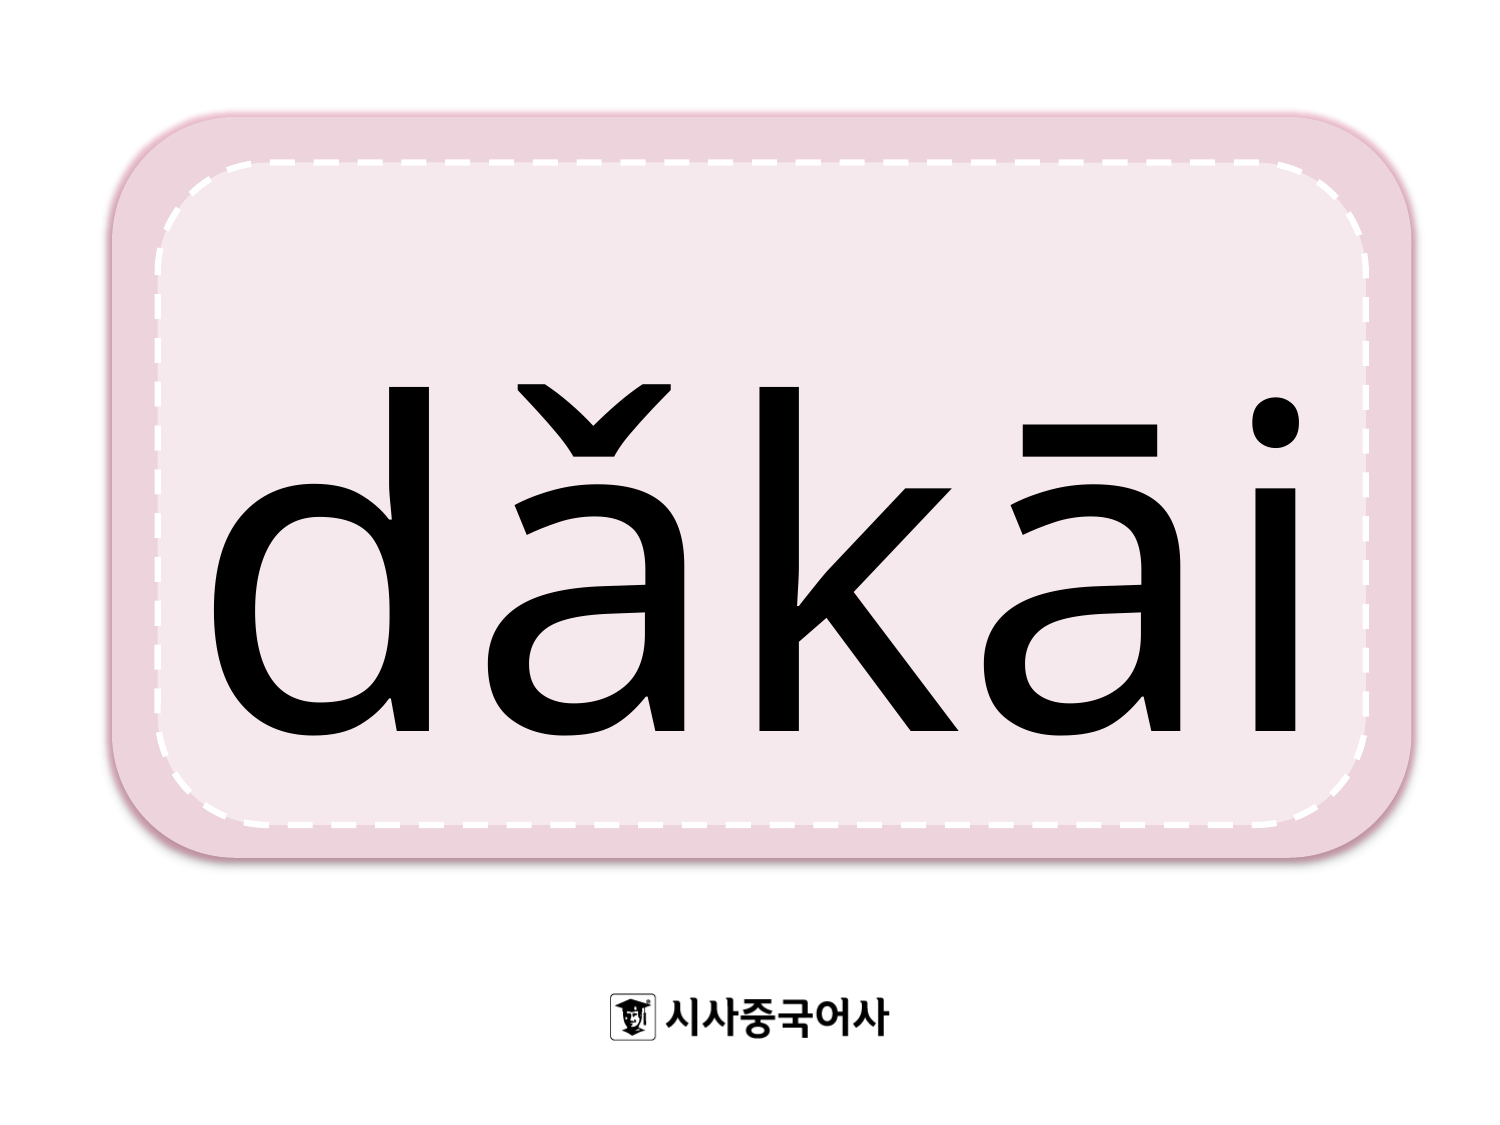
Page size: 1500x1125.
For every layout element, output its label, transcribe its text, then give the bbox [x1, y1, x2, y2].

text_box dǎkāi [157, 219, 1366, 882]
picture [602, 987, 898, 1047]
